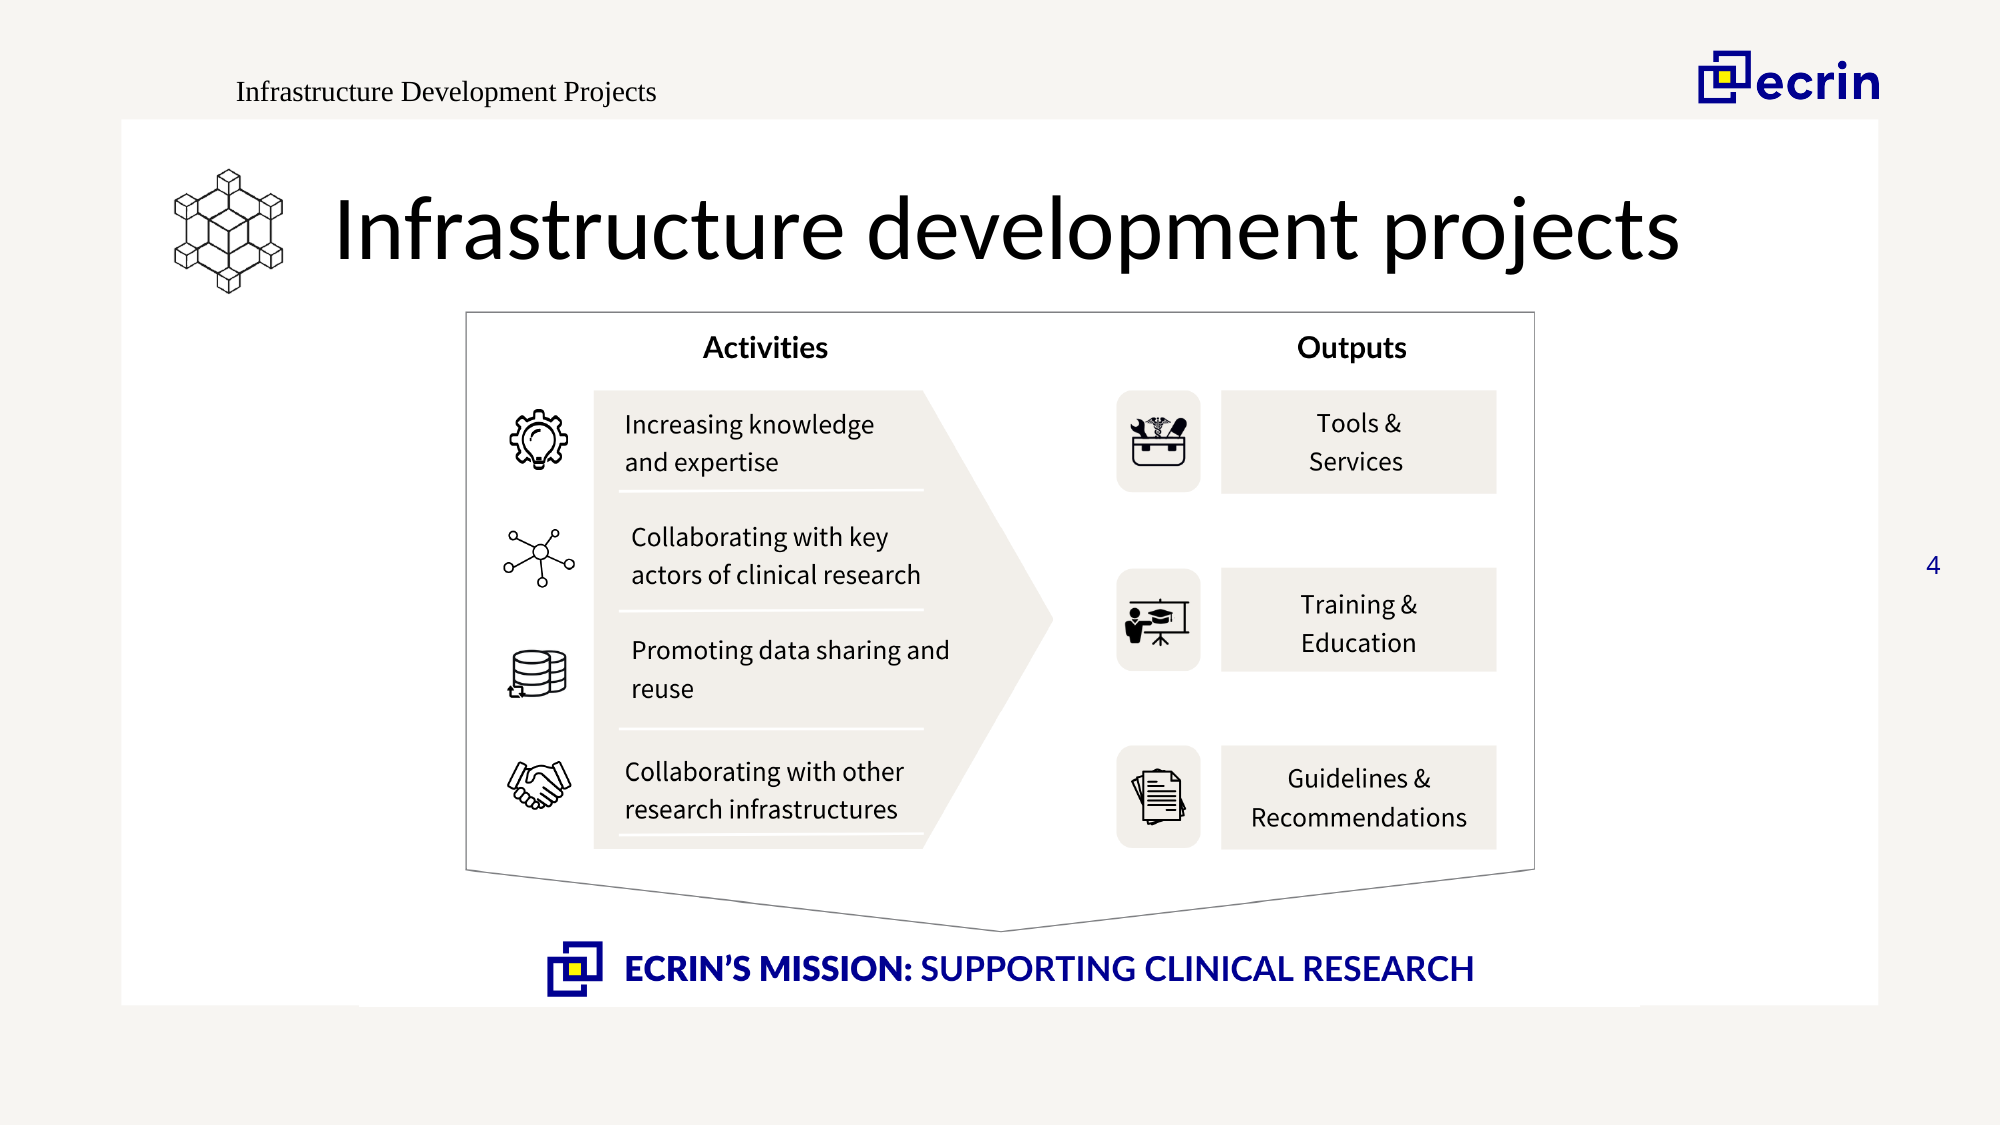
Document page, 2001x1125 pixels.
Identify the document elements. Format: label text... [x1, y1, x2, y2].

slide_number 4 [1894, 532, 1973, 600]
picture [359, 308, 1641, 1007]
picture [157, 159, 300, 310]
footer Infrastructure Development Projects [108, 58, 784, 122]
title Infrastructure development projects [318, 148, 1863, 312]
picture [1681, 33, 1902, 121]
